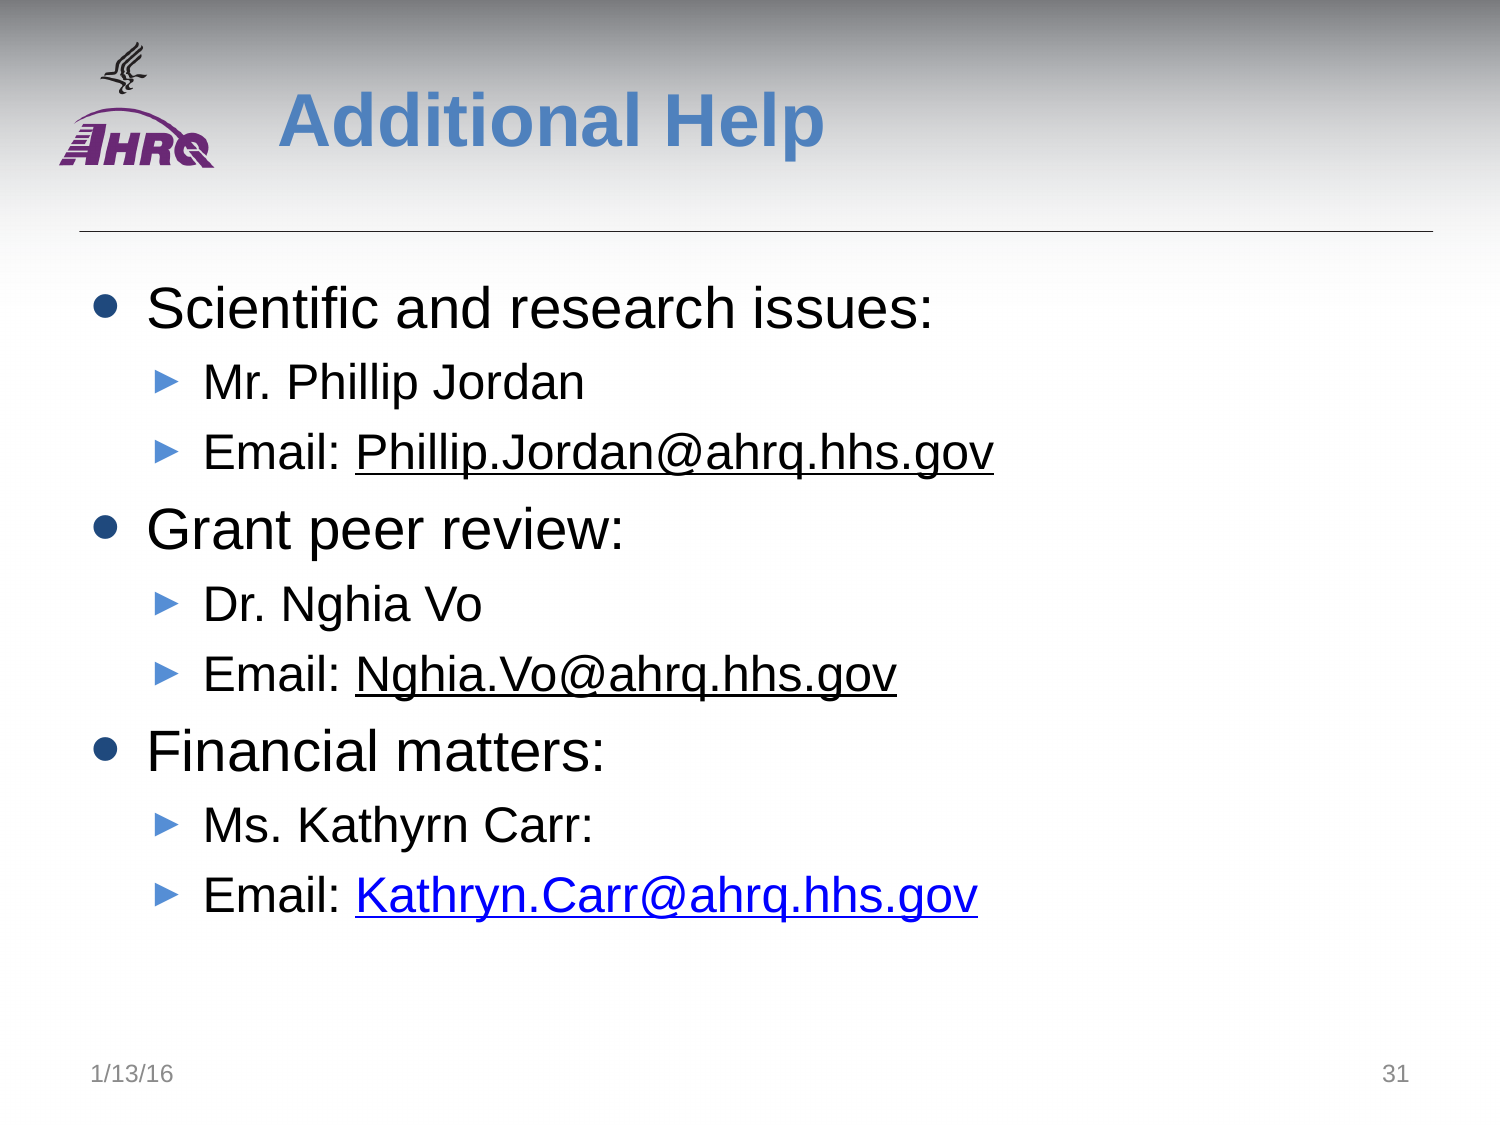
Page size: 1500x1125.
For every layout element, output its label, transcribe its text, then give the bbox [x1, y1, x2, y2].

title Additional Help [262, 45, 1425, 188]
list Scientific and research issues: Mr. Phillip Jordan Email: Phillip.Jordan@ahrq.hhs.gov Grant peer review: Dr. Nghia Vo Email: Nghia.Vo@ahrq.hhs.gov Financial matters: Ms. Kathyrn Carr: Email: Kathryn.Carr@ahrq.hhs.gov [75, 262, 1425, 1005]
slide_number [75, 1042, 425, 1103]
picture [0, 0, 1500, 1125]
slide_number 31 [1074, 1042, 1425, 1103]
